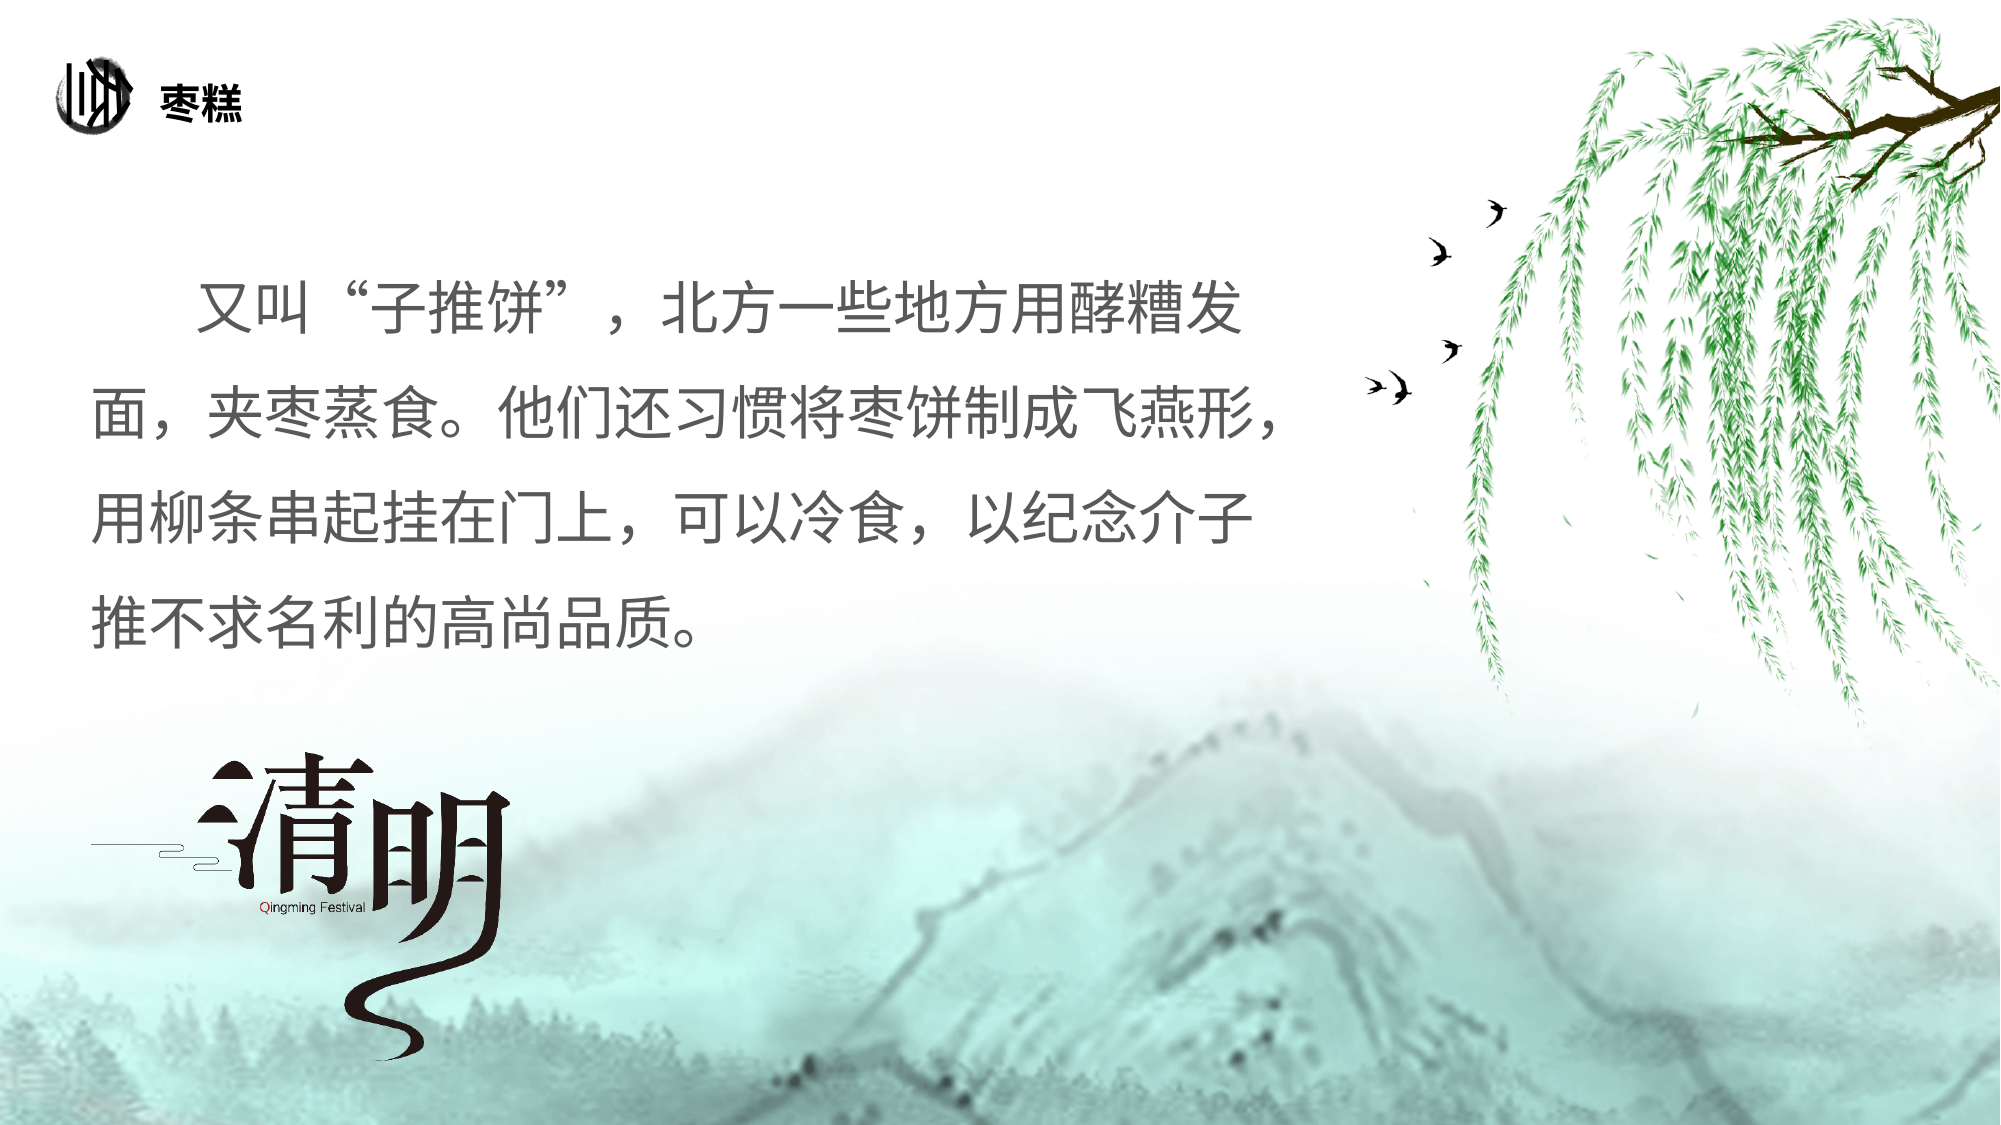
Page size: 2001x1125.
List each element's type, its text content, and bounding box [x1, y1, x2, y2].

picture [0, 0, 2000, 1125]
text_box 枣糕 [179, 70, 311, 136]
